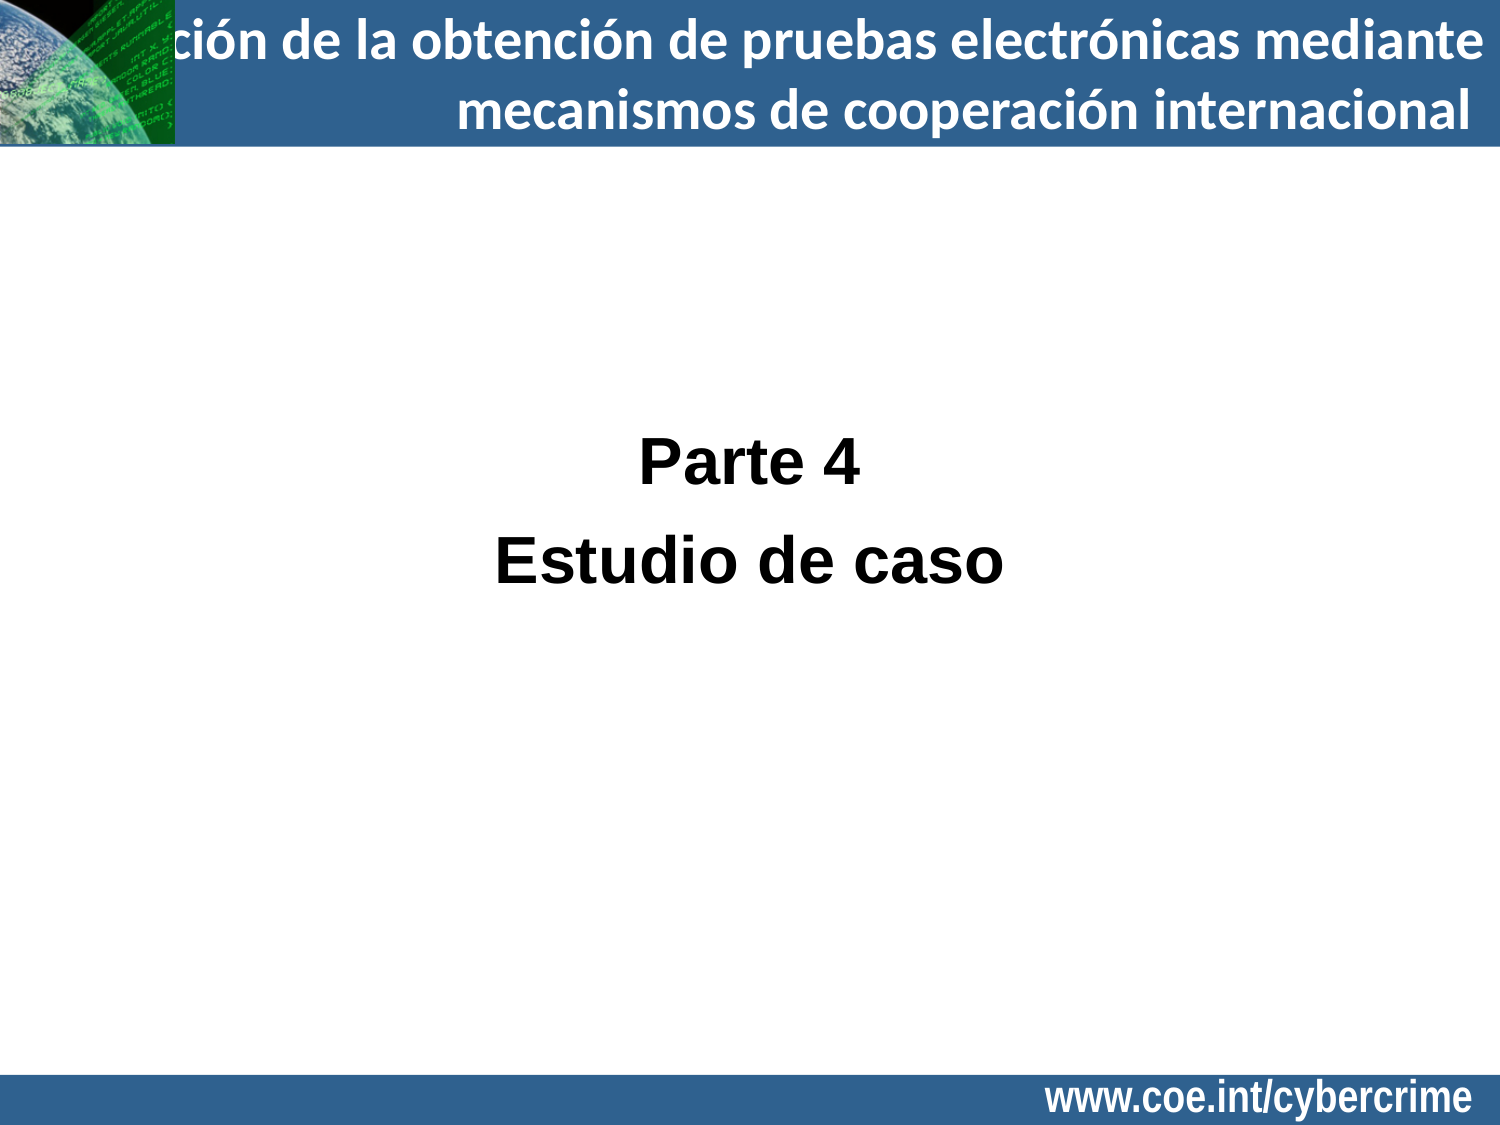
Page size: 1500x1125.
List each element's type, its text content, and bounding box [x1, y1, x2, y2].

text_box Utilización de la obtención de pruebas electrónicas mediante mecanismos de cooperación internacional [177, 0, 1500, 149]
text_box Parte 4 Estudio de caso [50, 425, 1450, 669]
text_box www.coe.int/cybercrime [1030, 1059, 1500, 1125]
text_box [0, 1073, 1030, 1125]
picture [0, 0, 175, 144]
